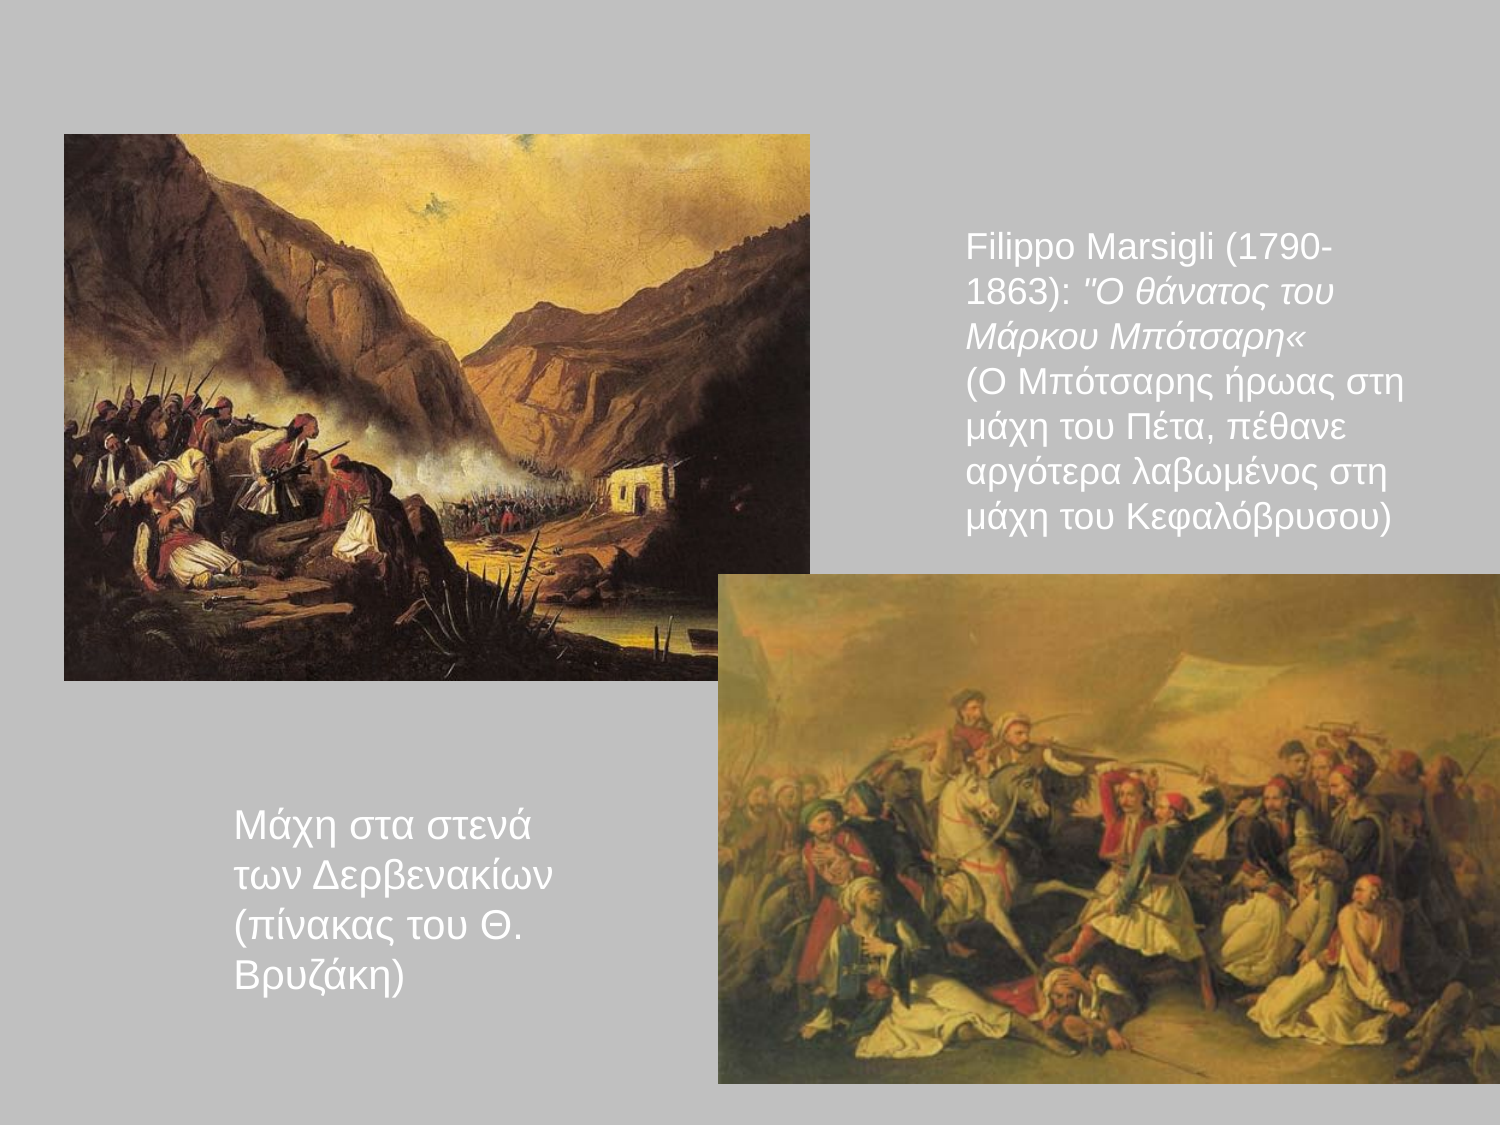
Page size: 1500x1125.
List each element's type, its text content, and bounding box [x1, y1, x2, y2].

text_box Μάχη στα στενά των Δερβενακίων (πίνακας του Θ. Βρυζάκη) [218, 790, 597, 1006]
text_box Filippo Marsigli (1790-1863): "Ο θάνατος του Μάρκου Μπότσαρη« (Ο Μπότσαρης ήρωας στη μάχη του Πέτα, πέθανε αργότερα λαβωμένος στη μάχη του Κεφαλόβρυσου) [950, 214, 1436, 545]
picture [718, 573, 1500, 1084]
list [64, 134, 810, 681]
